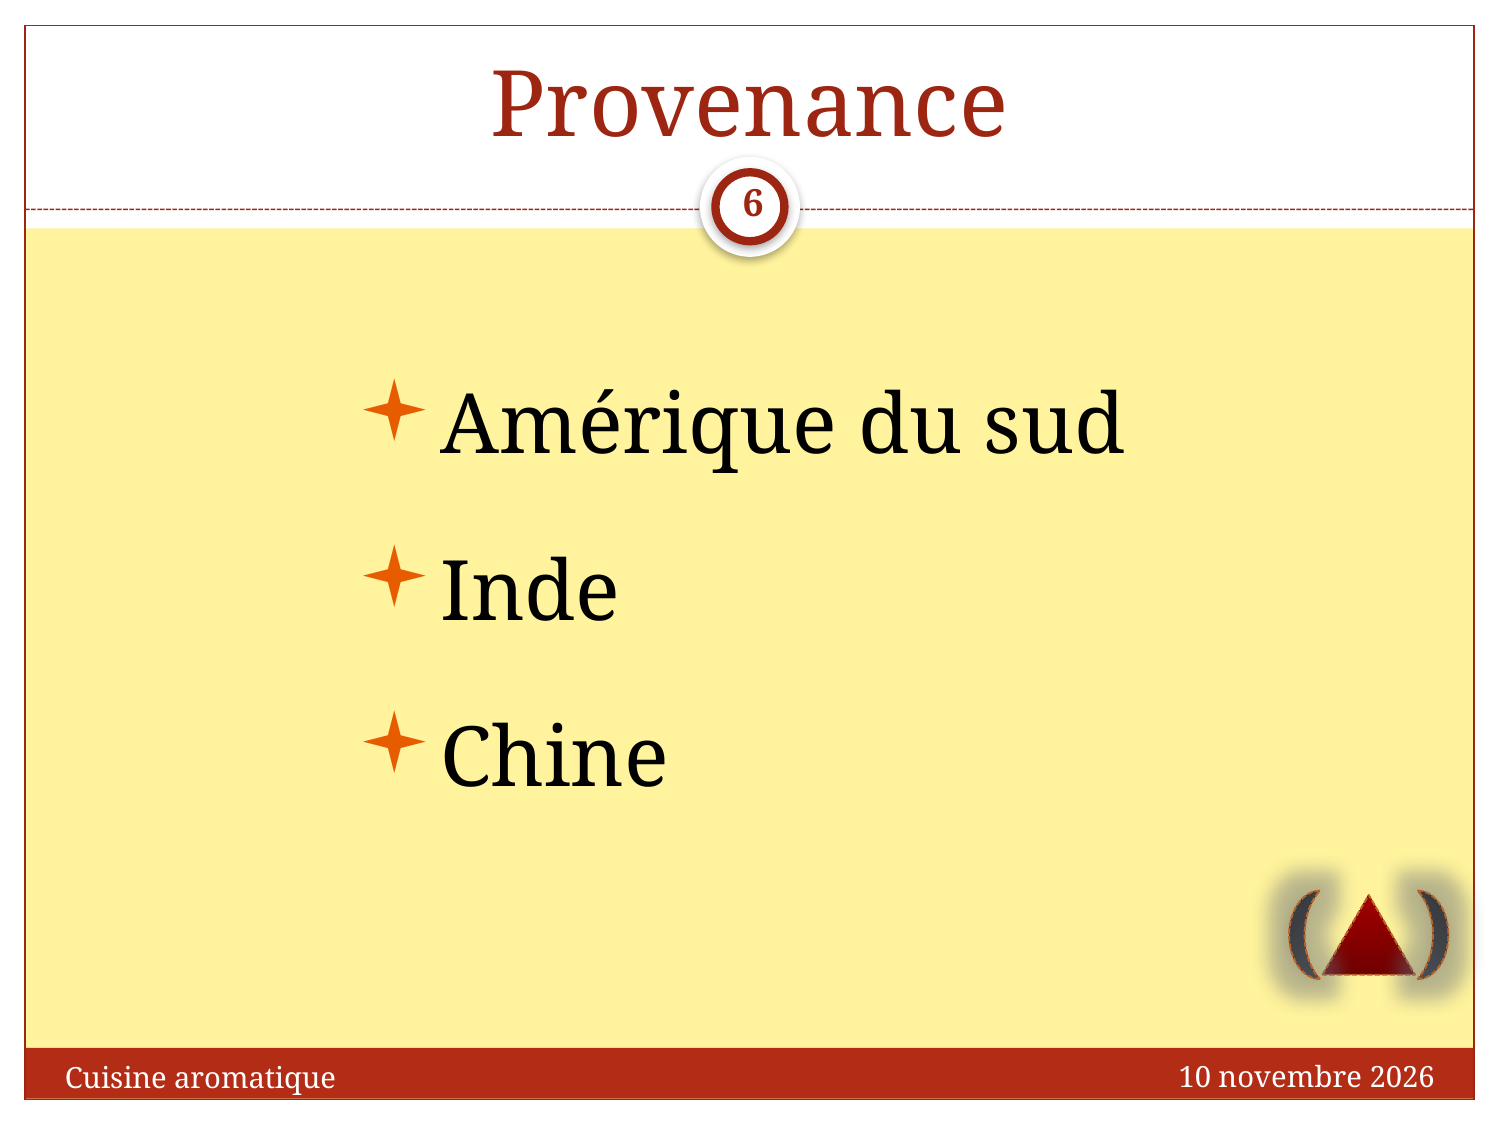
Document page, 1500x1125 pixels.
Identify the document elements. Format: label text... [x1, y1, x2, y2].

list Amérique du sud Inde Chine [342, 312, 1158, 813]
footer Cuisine aromatique [50, 1051, 638, 1112]
slide_number mars 09 [950, 1050, 1450, 1111]
title Provenance [49, 37, 1450, 162]
slide_number 6 [715, 168, 791, 241]
